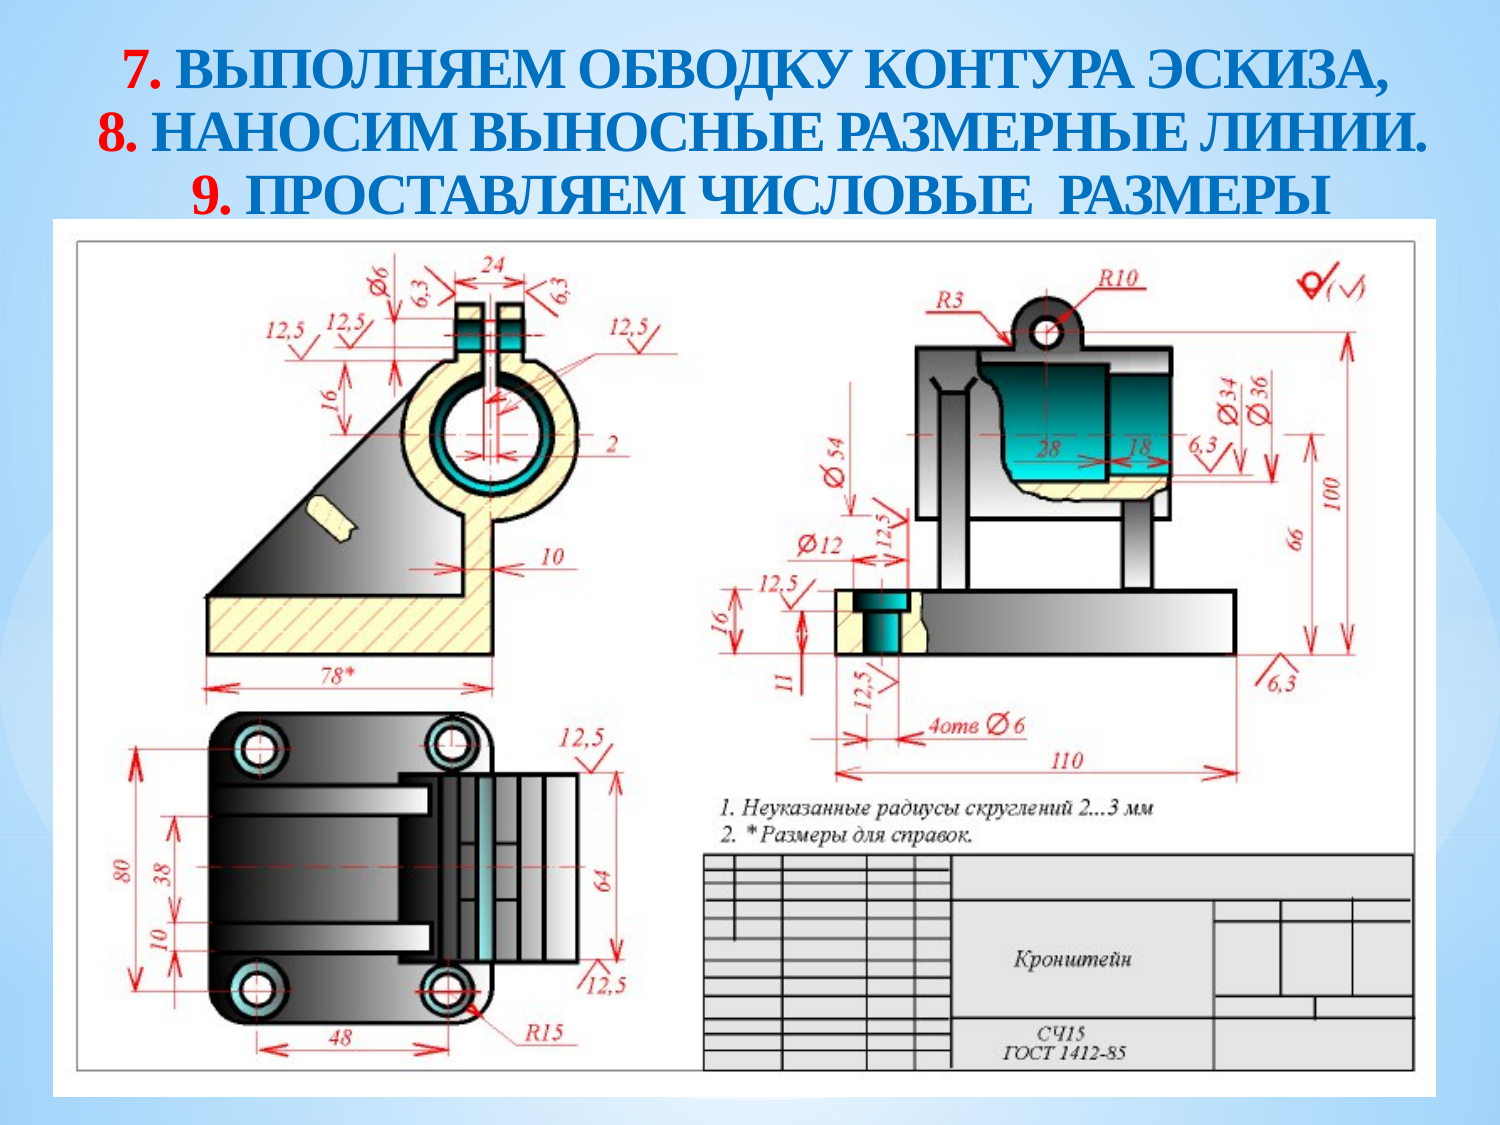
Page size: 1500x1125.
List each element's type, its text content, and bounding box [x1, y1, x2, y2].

picture [52, 219, 1436, 1097]
list 7. Выполняем обводку контура эскиза, 8. Наносим выносные размерные линии. 9. Проставляем числовые размеры [41, 30, 1483, 684]
